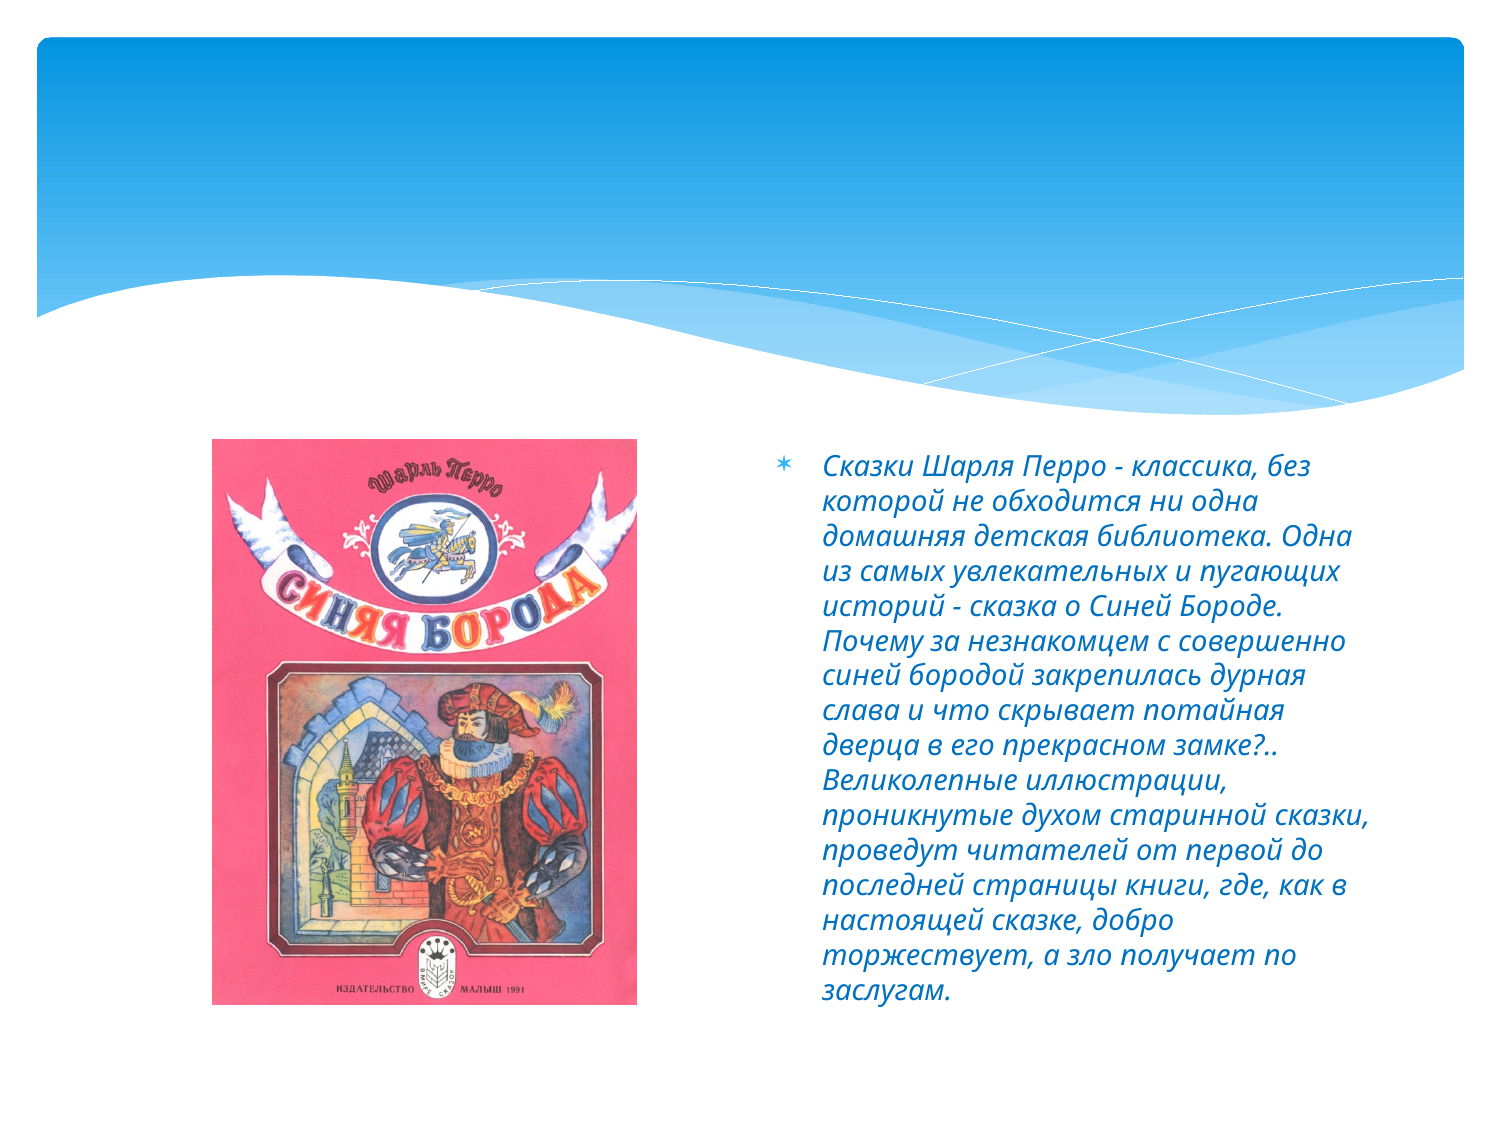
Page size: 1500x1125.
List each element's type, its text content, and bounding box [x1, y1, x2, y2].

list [211, 439, 637, 1006]
list Сказки Шарля Перро - классика, без которой не обходится ни одна домашняя детская библиотека. Одна из самых увлекательных и пугающих историй - сказка о Синей Бороде. Почему за незнакомцем с совершенно синей бородой закрепилась дурная слава и что скрывает потайная дверца в его прекрасном замке?.. Великолепные иллюстрации, проникнутые духом старинной сказки, проведут читателей от первой до последней страницы книги, где, как в настоящей сказке, добро торжествует, а зло получает по заслугам. [761, 439, 1389, 1005]
